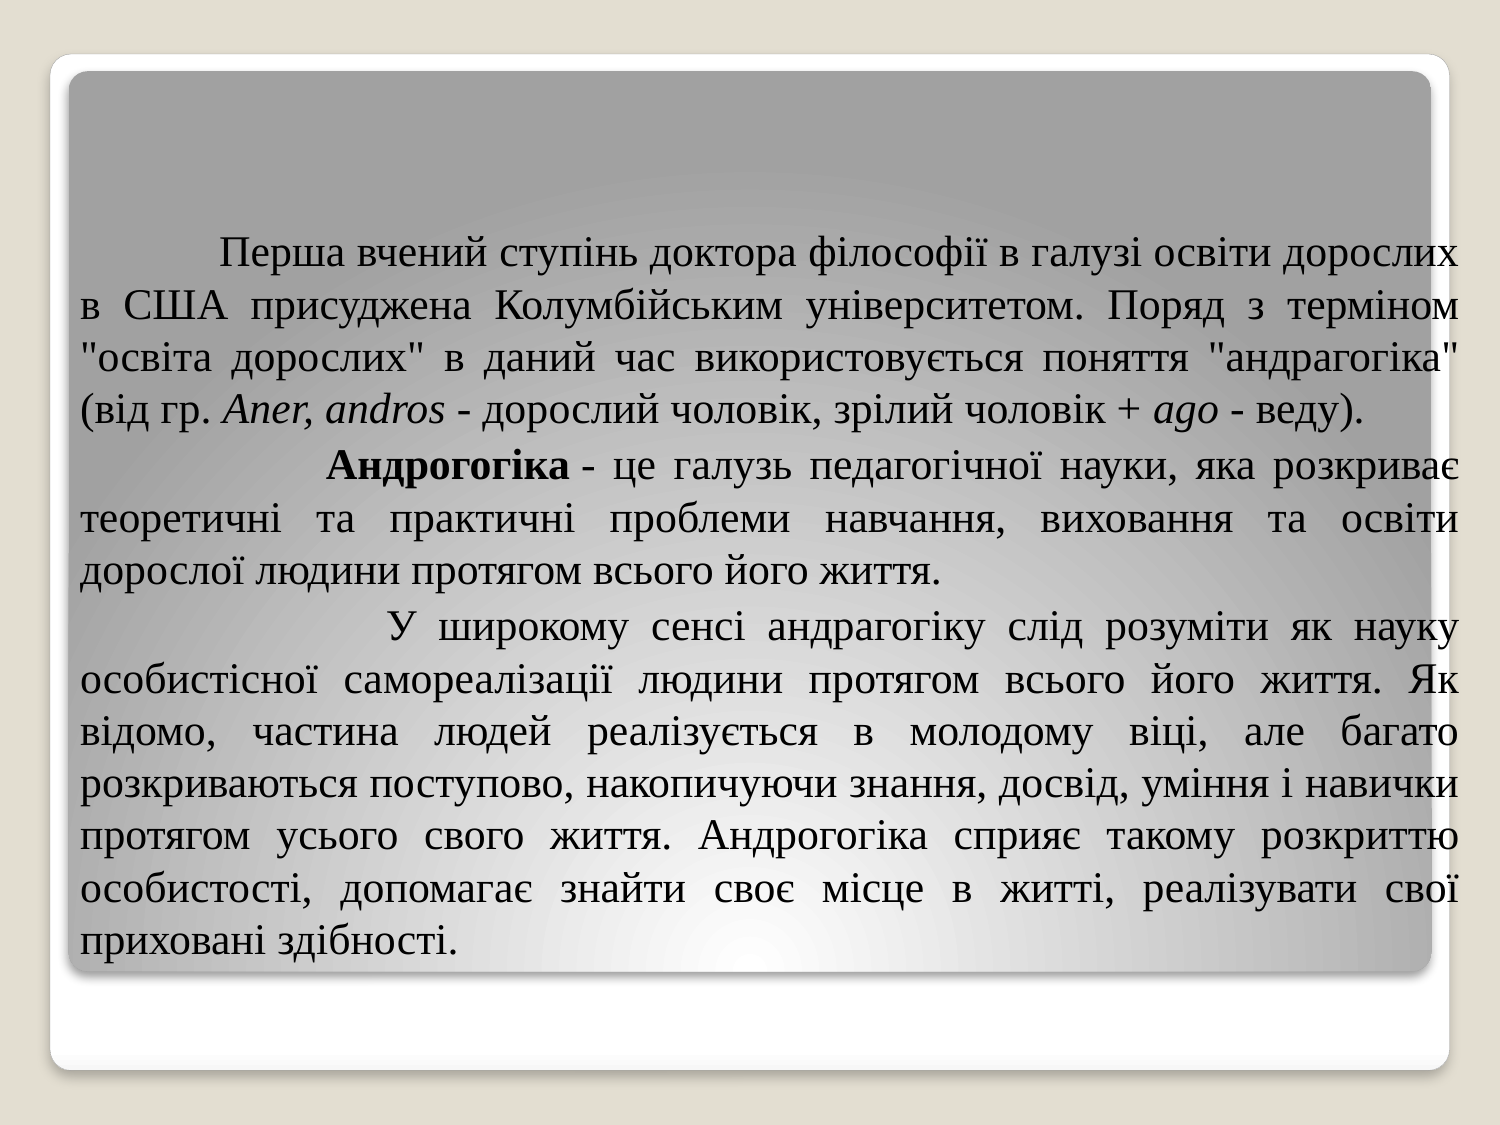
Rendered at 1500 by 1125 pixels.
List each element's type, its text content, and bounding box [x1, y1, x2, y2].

list Перша вчений ступінь доктора філософії в галузі освіти дорослих в США присуджена Колумбійським університетом. Поряд з терміном "освіта дорослих" в даний час використовується поняття "андрагогіка" (від гр. Aner, andros - дорослий чоловік, зрілий чоловік + ago - веду). Андрогогіка - це галузь педагогічної науки, яка розкриває теоретичні та практичні проблеми навчання, виховання та освіти дорослої людини протягом всього його життя. У широкому сенсі андрагогіку слід розуміти як науку особистісної самореалізації людини протягом всього його життя. Як відомо, частина людей реалізується в молодому віці, але багато розкриваються поступово, накопичуючи знання, досвід, уміння і навички протягом усього свого життя. Андрогогіка сприяє такому розкриттю особистості, допомагає знайти своє місце в житті, реалізувати свої приховані здібності. [50, 208, 1475, 1024]
